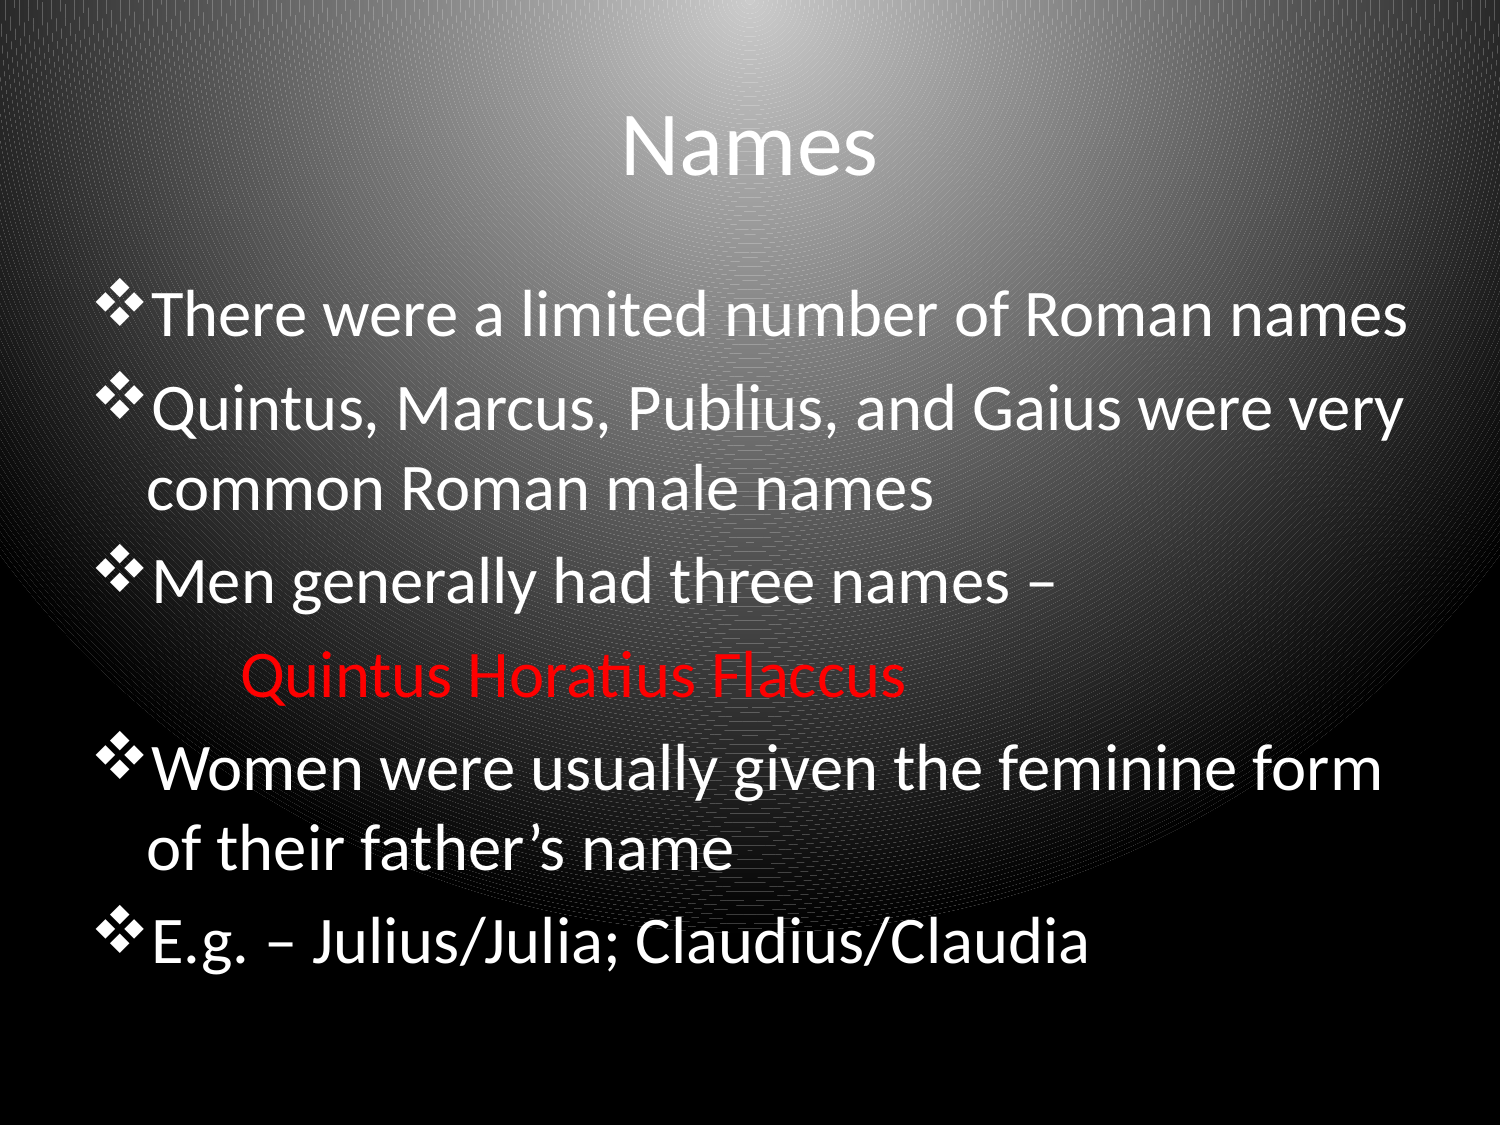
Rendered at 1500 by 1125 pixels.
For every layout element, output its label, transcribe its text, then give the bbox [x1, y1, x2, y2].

title Names [75, 45, 1425, 233]
list There were a limited number of Roman names Quintus, Marcus, Publius, and Gaius were very common Roman male names Men generally had three names – Quintus Horatius Flaccus Women were usually given the feminine form of their father’s name E.g. – Julius/Julia; Claudius/Claudia [75, 262, 1425, 1005]
